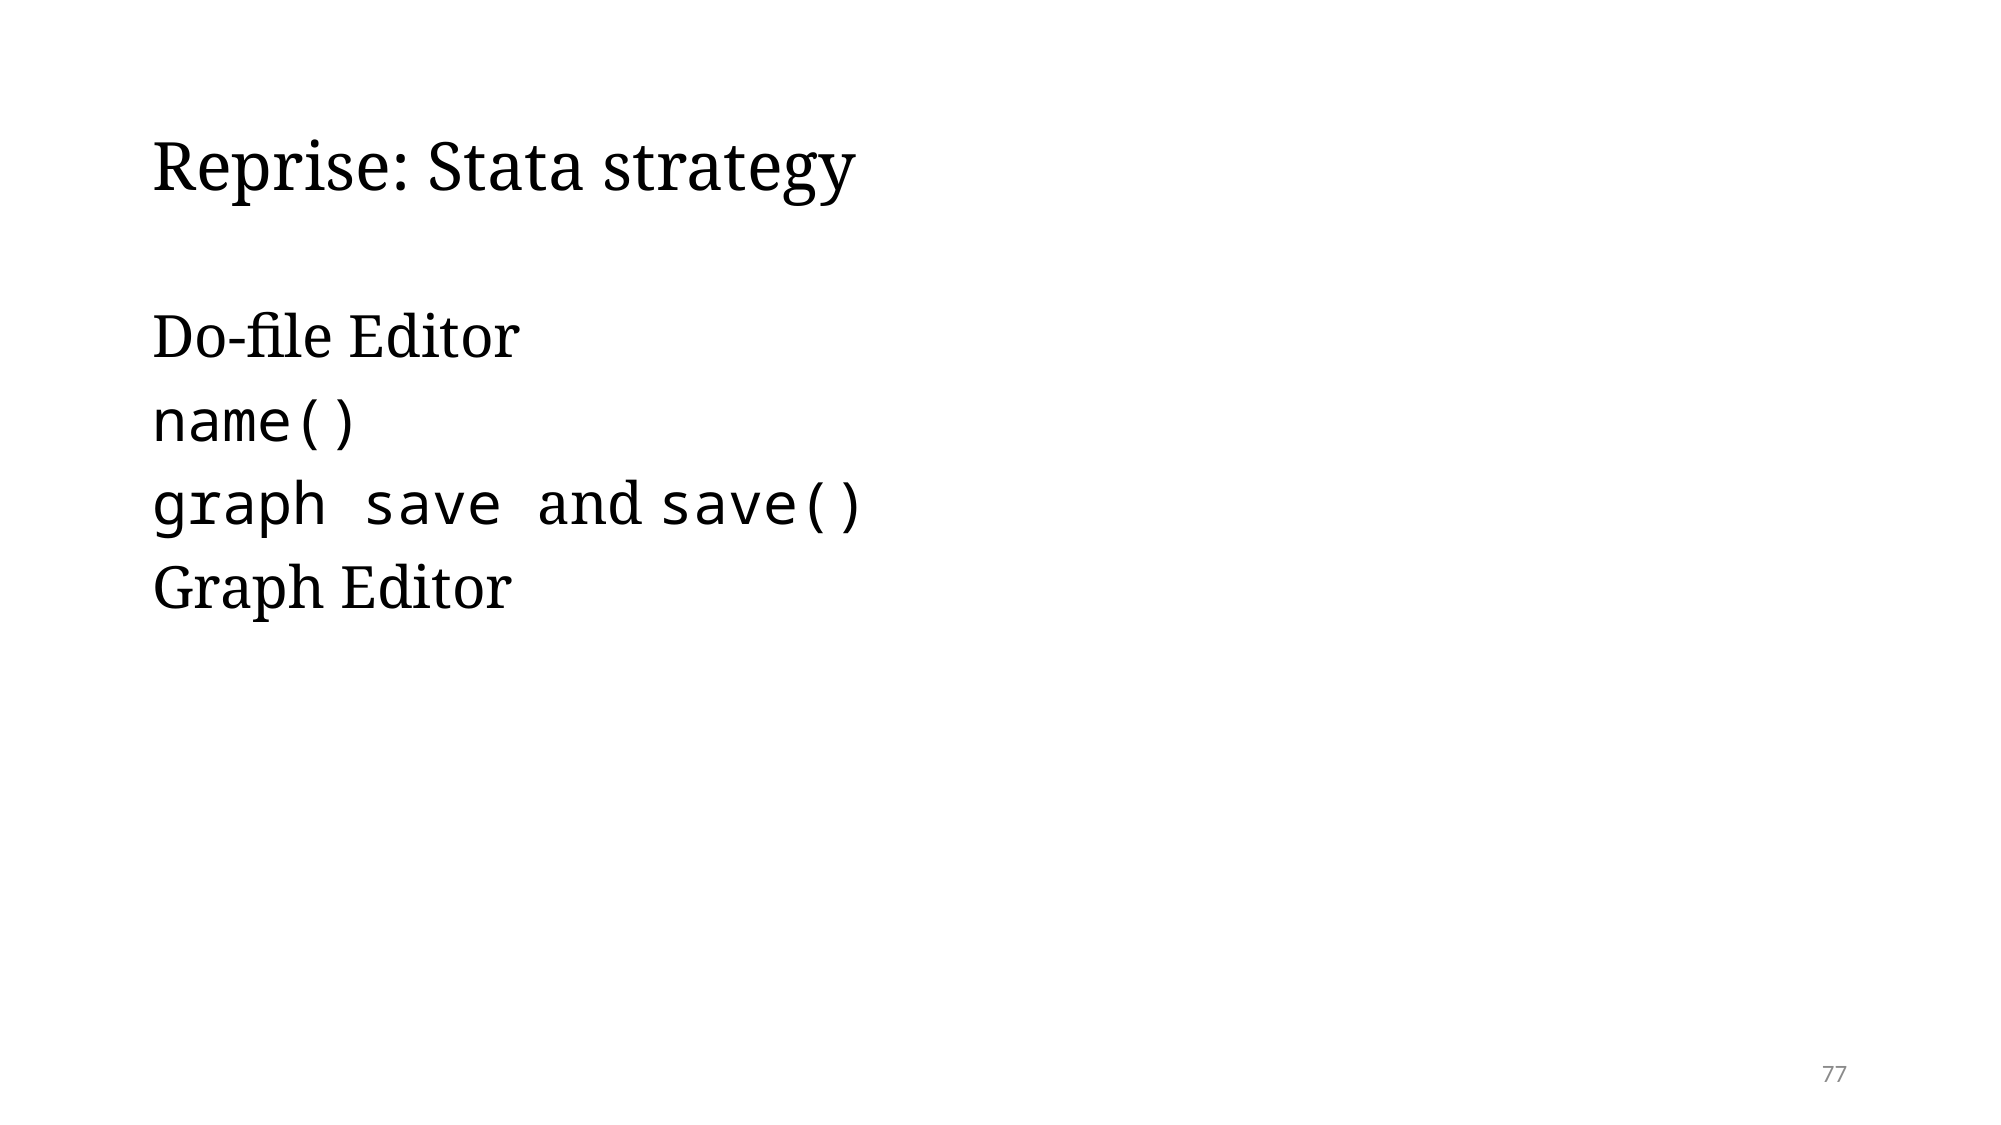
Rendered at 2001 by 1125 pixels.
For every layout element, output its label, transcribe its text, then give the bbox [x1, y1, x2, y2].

slide_number 77 [1412, 1042, 1863, 1103]
title Reprise: Stata strategy [137, 59, 1863, 278]
list Do-file Editor name() graph save and save() Graph Editor [137, 299, 1863, 1014]
